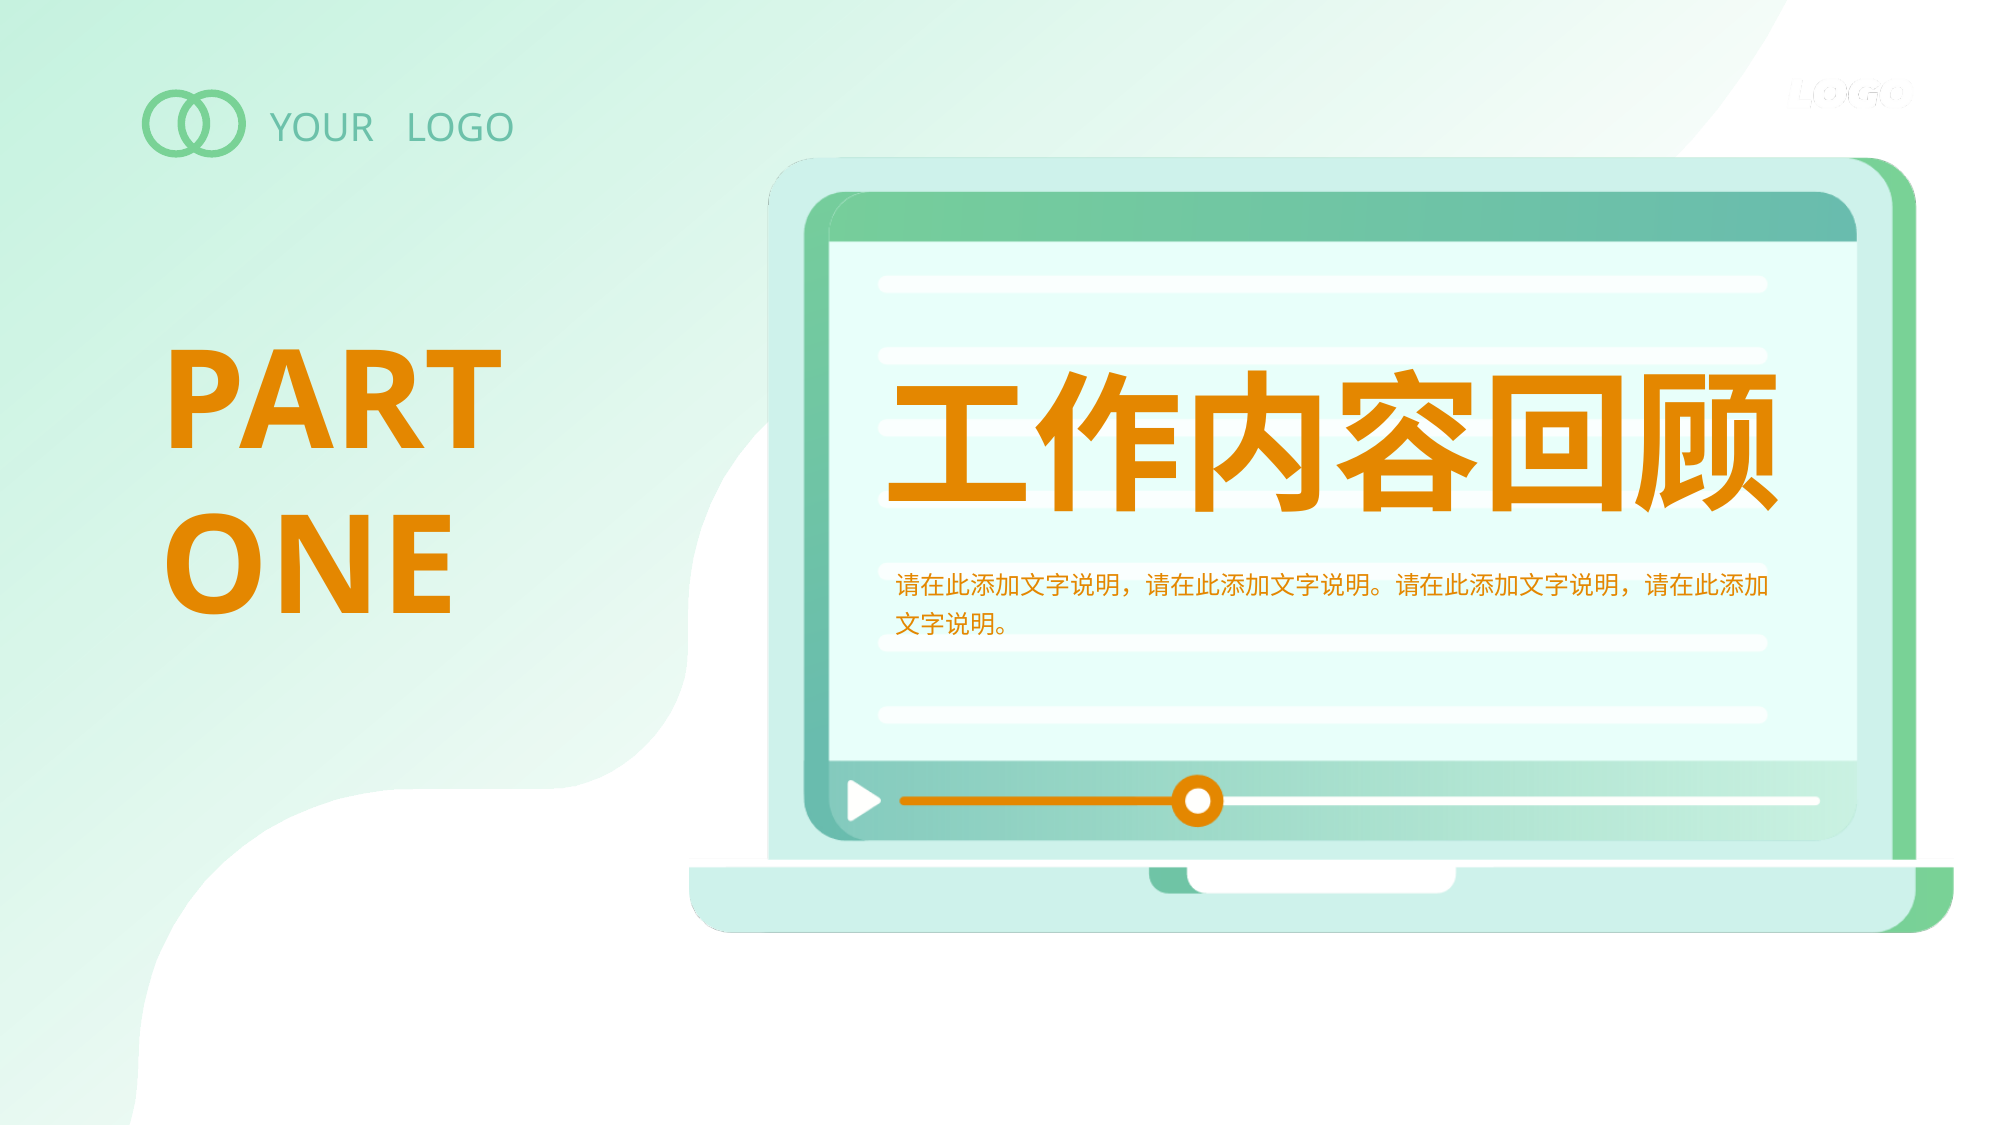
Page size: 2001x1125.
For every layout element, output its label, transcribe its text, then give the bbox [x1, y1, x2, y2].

text_box PART ONE [145, 303, 563, 649]
text_box [0, 0, 1786, 1125]
picture [1785, 78, 1914, 109]
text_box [141, 89, 533, 158]
picture [689, 157, 1954, 934]
